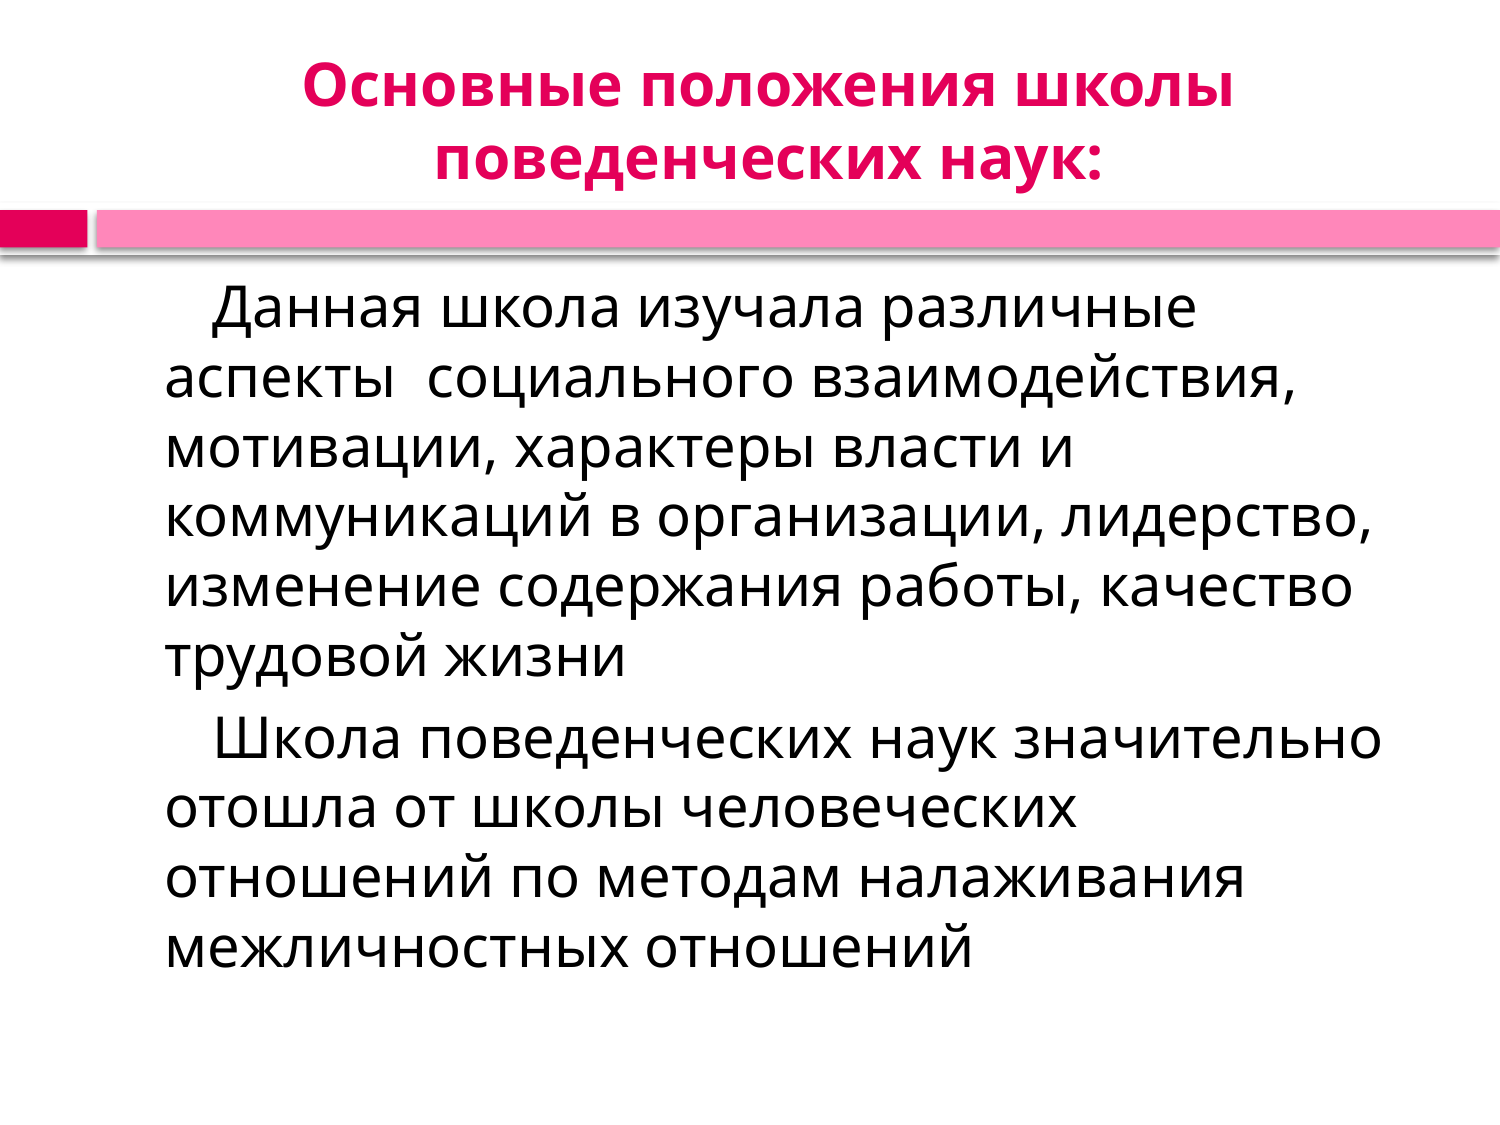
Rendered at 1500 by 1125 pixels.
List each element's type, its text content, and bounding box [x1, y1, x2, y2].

title Основные положения школы поведенческих наук: [100, 37, 1438, 200]
list Данная школа изучала различные аспекты социального взаимодействия, мотивации, характеры власти и коммуникаций в организации, лидерство, изменение содержания работы, качество трудовой жизни Школа поведенческих наук значительно отошла от школы человеческих отношений по методам налаживания межличностных отношений [100, 262, 1438, 1000]
